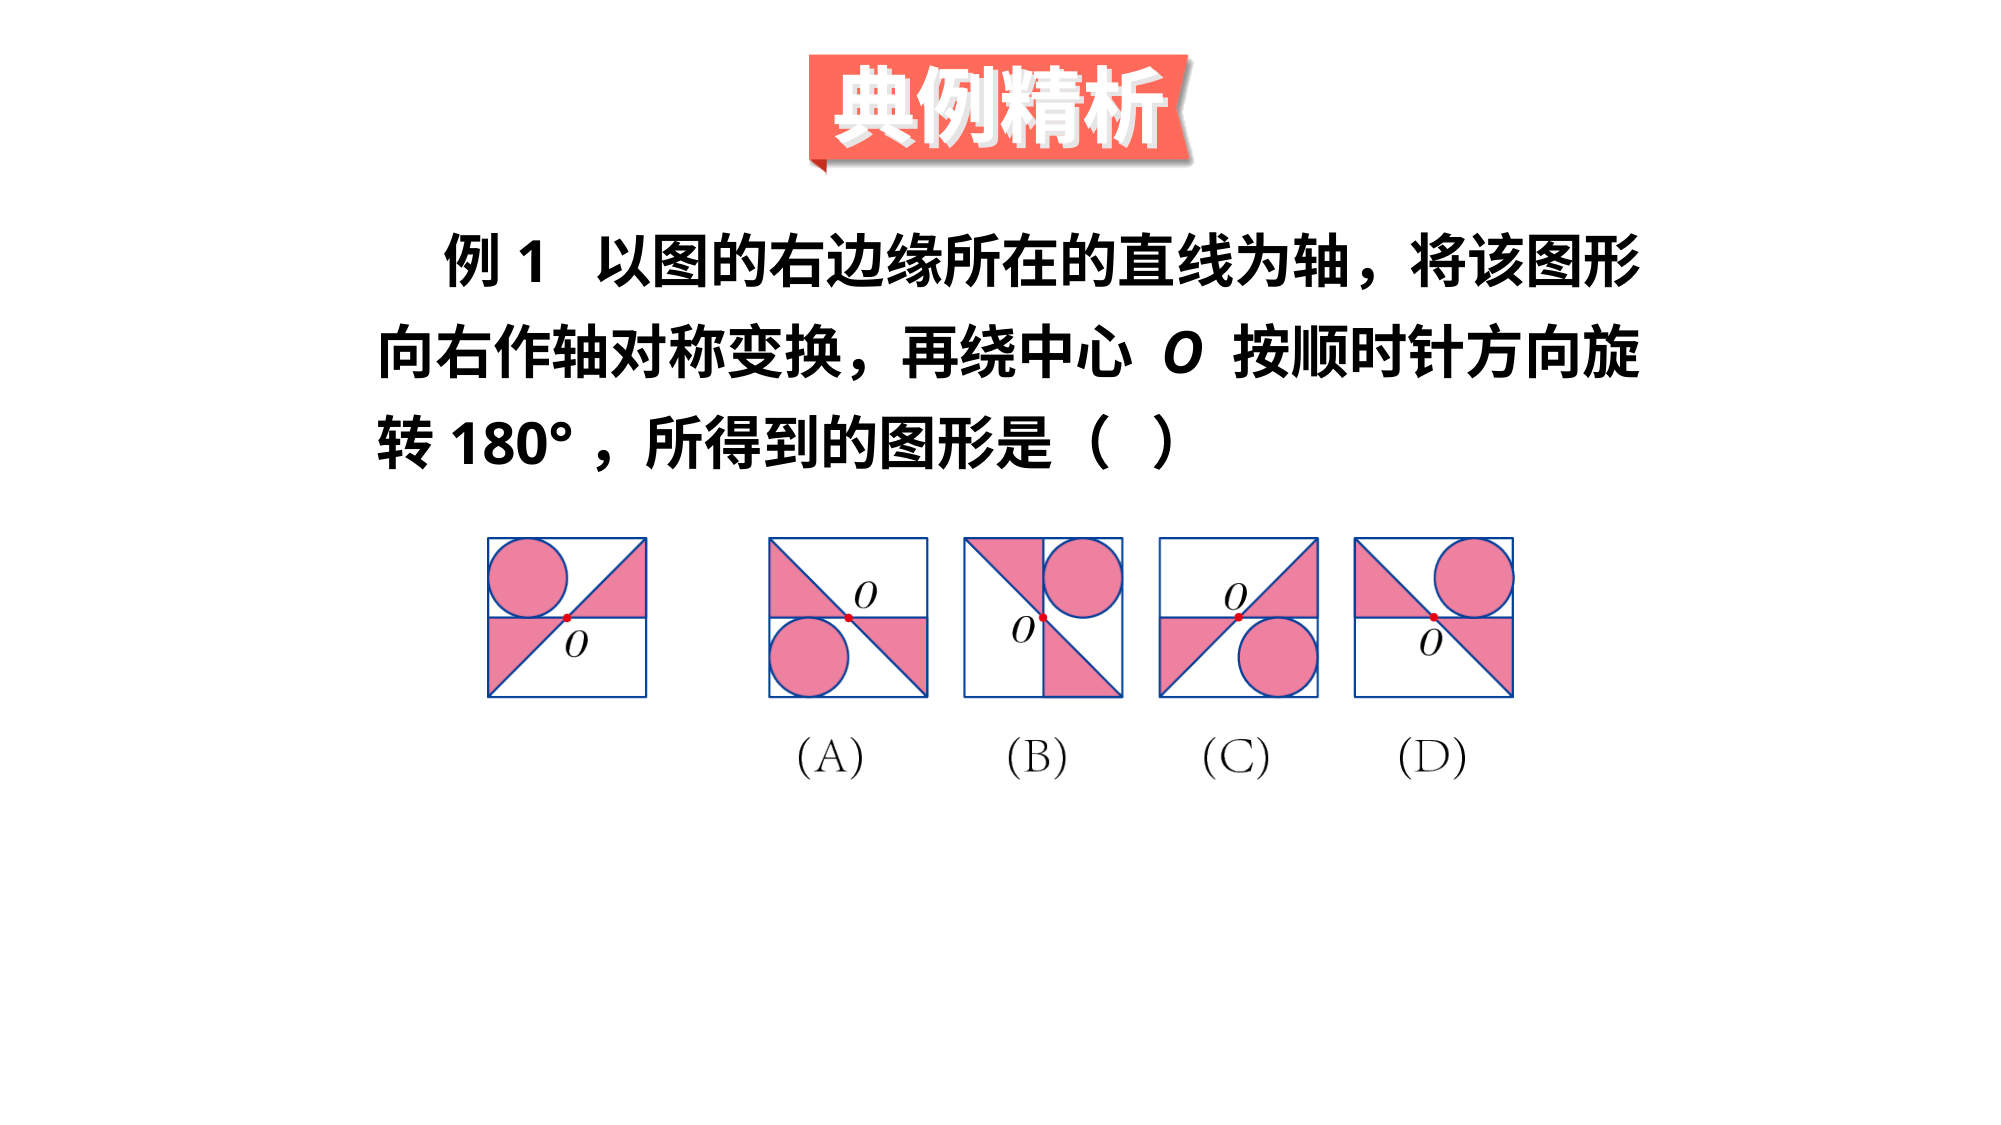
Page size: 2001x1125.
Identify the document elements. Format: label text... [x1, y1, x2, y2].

picture [487, 537, 1515, 785]
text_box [799, 30, 1248, 256]
text_box 例1 以图的右边缘所在的直线为轴，将该图形向右作轴对称变换，再绕中心 O 按顺时针方向旋转180°，所得到的图形是（ ） [362, 196, 1674, 484]
